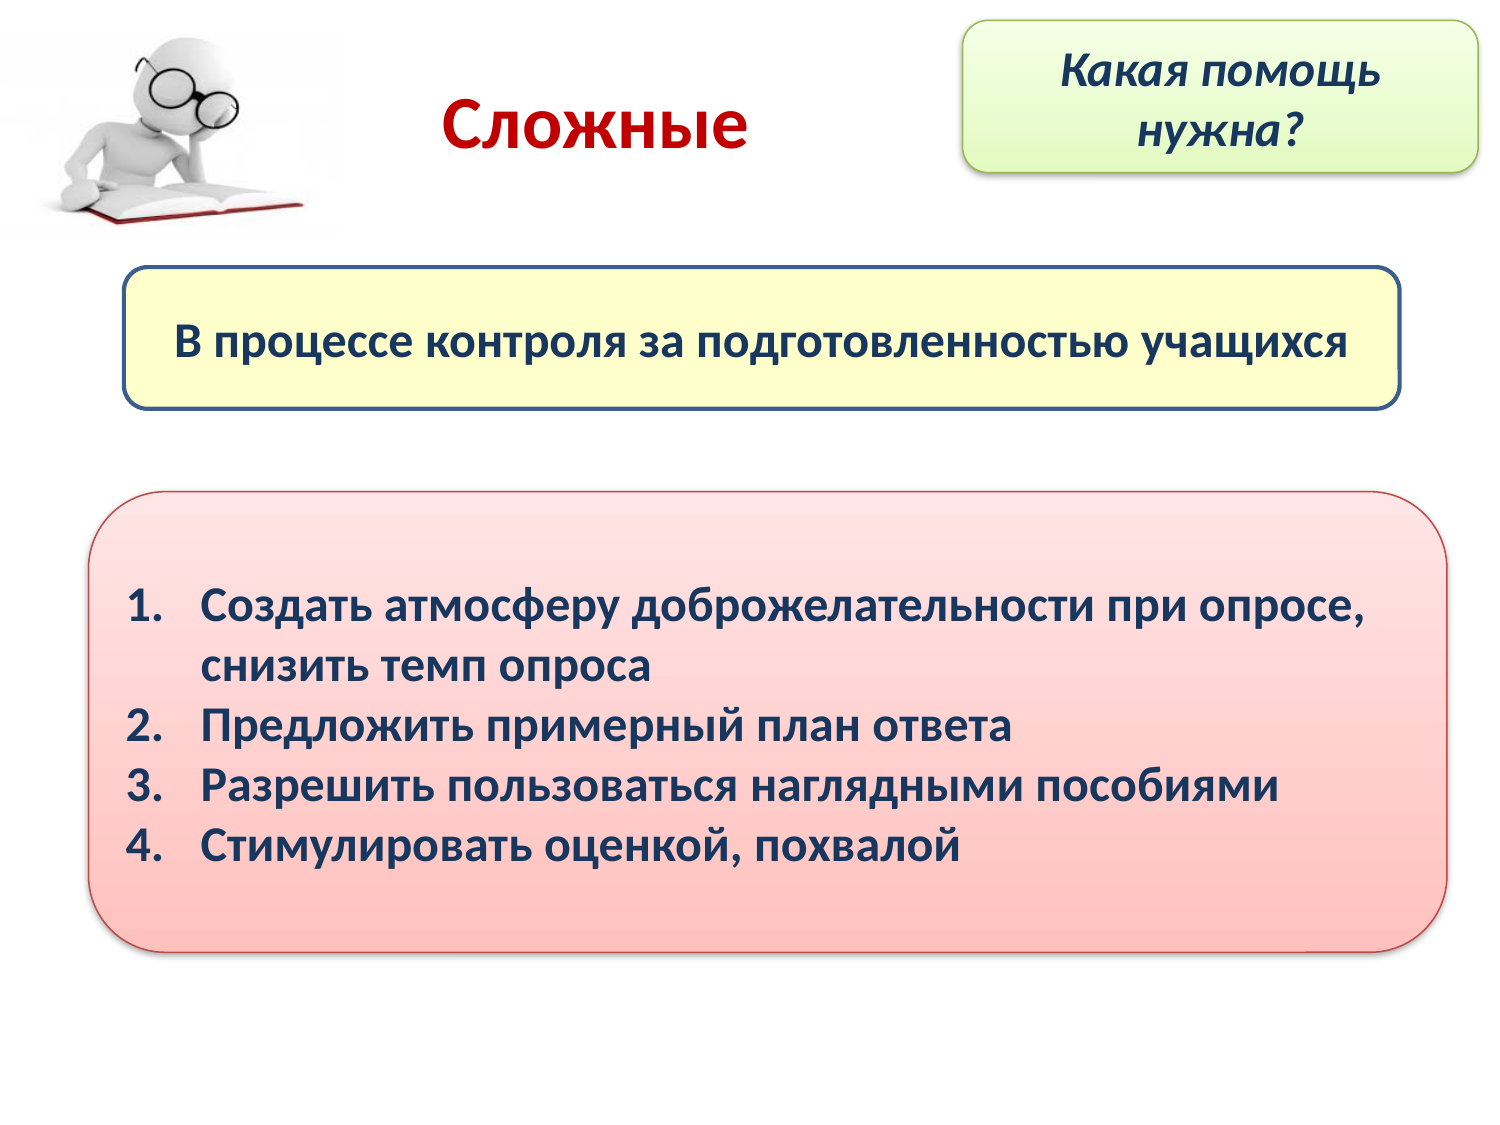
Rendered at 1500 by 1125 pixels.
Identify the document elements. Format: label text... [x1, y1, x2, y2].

text_box В процессе контроля за подготовленностью учащихся [121, 265, 1402, 411]
picture [0, 23, 339, 247]
text_box Создать атмосферу доброжелательности при опросе, снизить темп опроса Предложить примерный план ответа Разрешить пользоваться наглядными пособиями Стимулировать оценкой, похвалой [87, 490, 1448, 954]
text_box Какая помощь нужна? [961, 19, 1479, 174]
text_box Сложные [343, 66, 904, 172]
